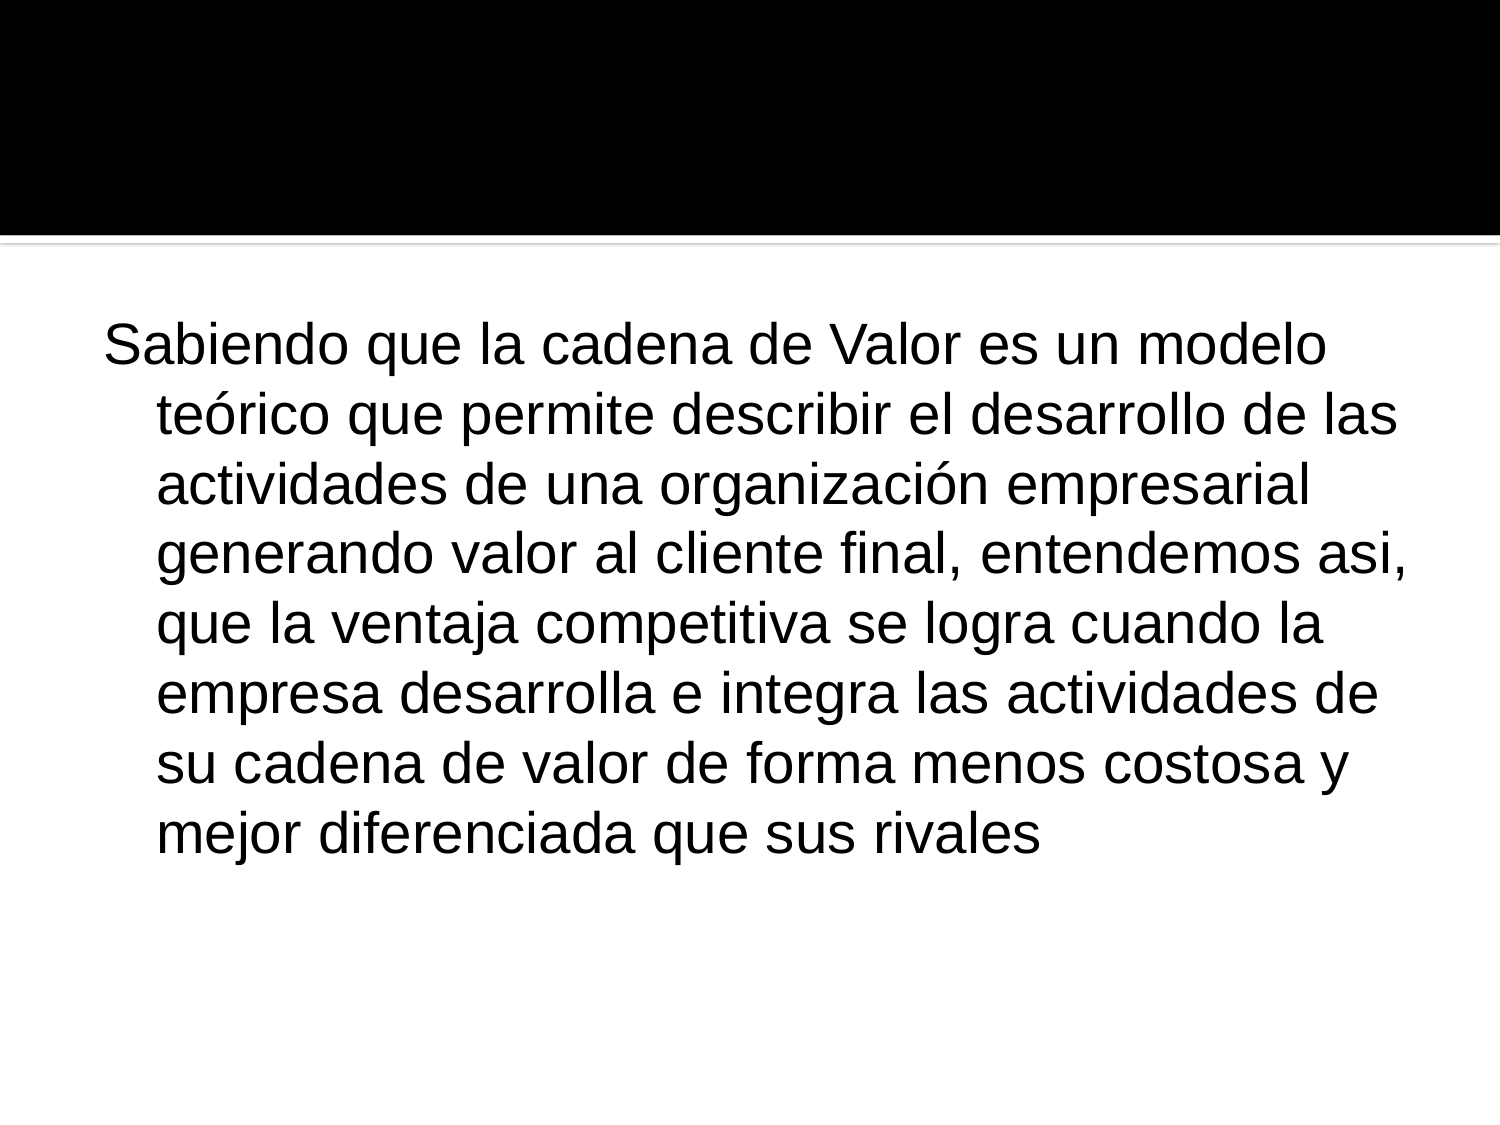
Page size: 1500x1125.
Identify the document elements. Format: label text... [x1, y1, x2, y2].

list Sabiendo que la cadena de Valor es un modelo teórico que permite describir el desarrollo de las actividades de una organización empresarial generando valor al cliente final, entendemos asi, que la ventaja competitiva se logra cuando la empresa desarrolla e integra las actividades de su cadena de valor de forma menos costosa y mejor diferenciada que sus rivales [75, 291, 1442, 1055]
